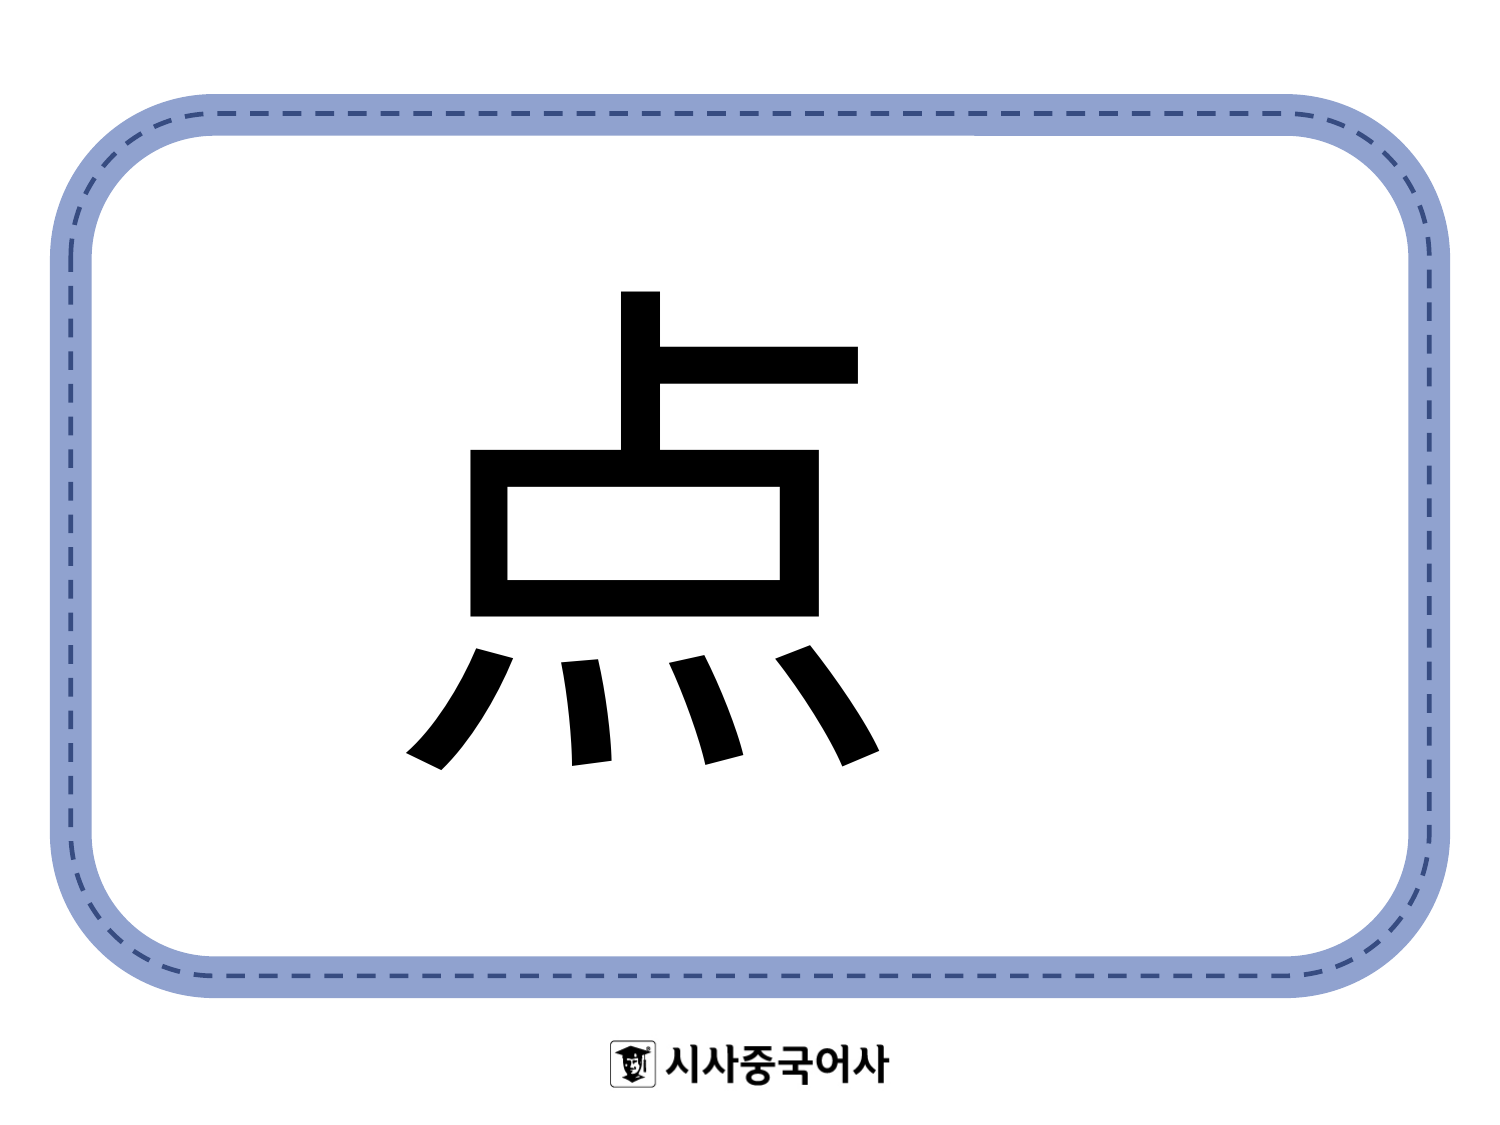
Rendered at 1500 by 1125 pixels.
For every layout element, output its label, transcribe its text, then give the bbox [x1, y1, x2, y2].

picture [602, 1034, 898, 1094]
text_box 点 [145, 189, 1354, 853]
